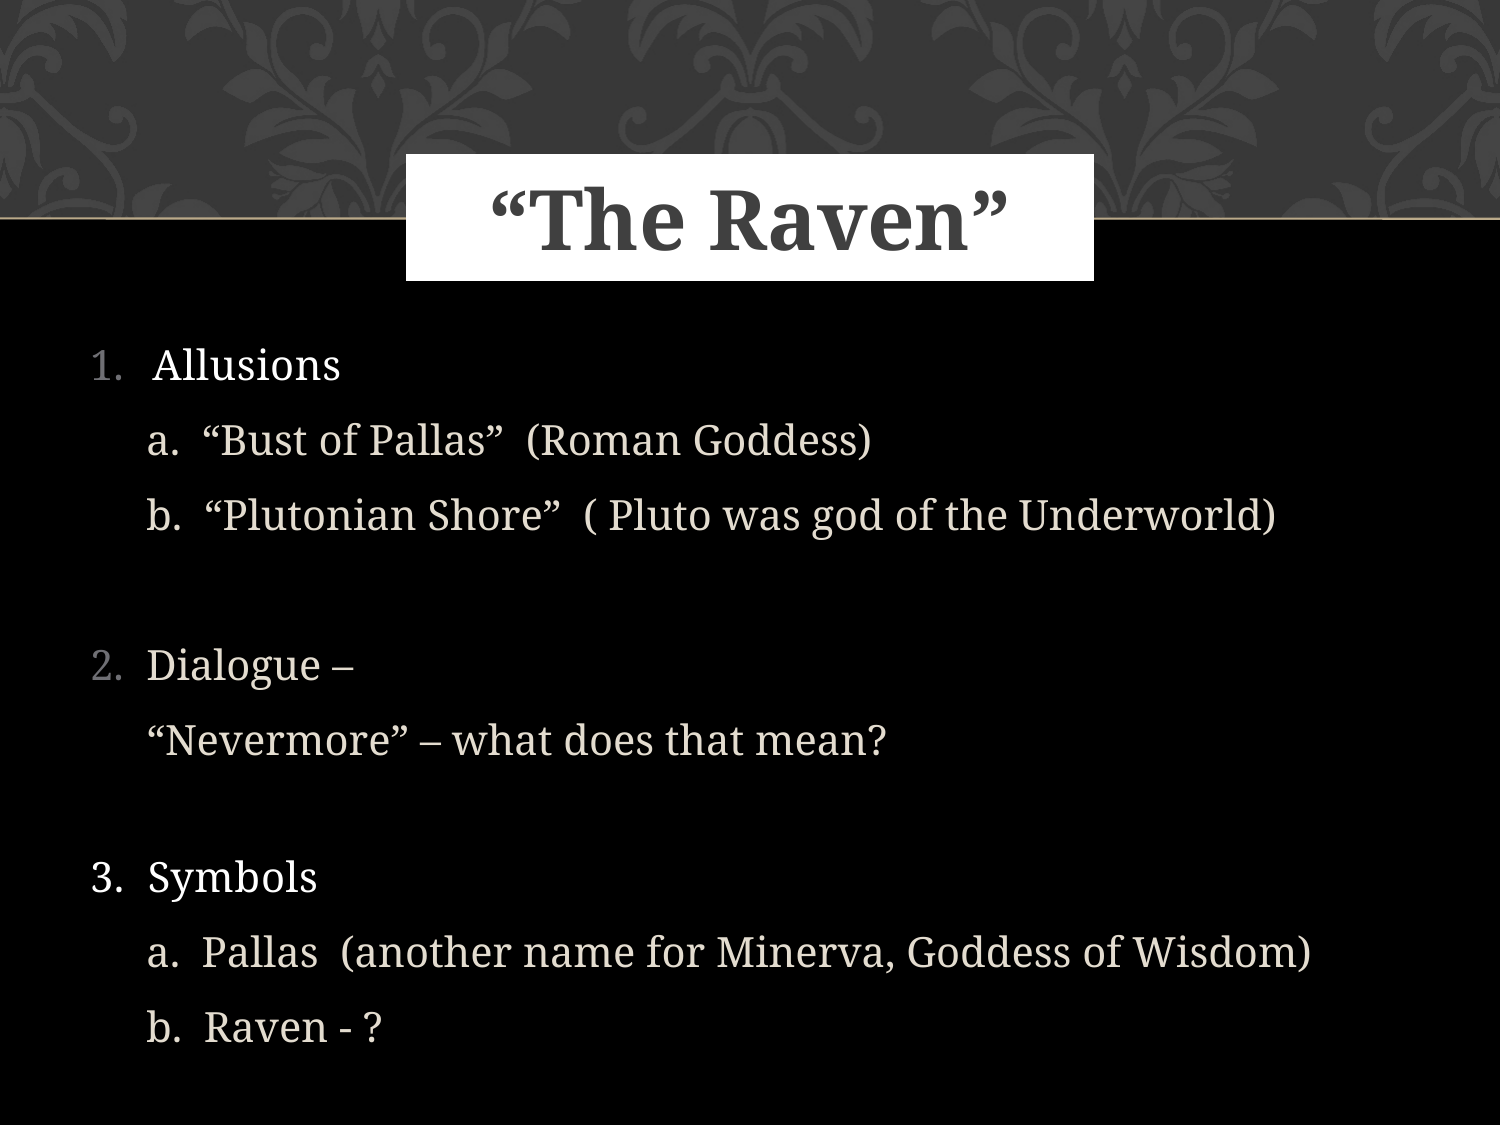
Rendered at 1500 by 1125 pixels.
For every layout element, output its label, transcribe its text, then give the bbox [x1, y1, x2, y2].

title “The Raven” [406, 154, 1094, 281]
list Allusions a. “Bust of Pallas” (Roman Goddess) b. “Plutonian Shore” ( Pluto was god of the Underworld) Dialogue – “Nevermore” – what does that mean? 3. Symbols a. Pallas (another name for Minerva, Goddess of Wisdom) b. Raven - ? [75, 331, 1425, 1007]
